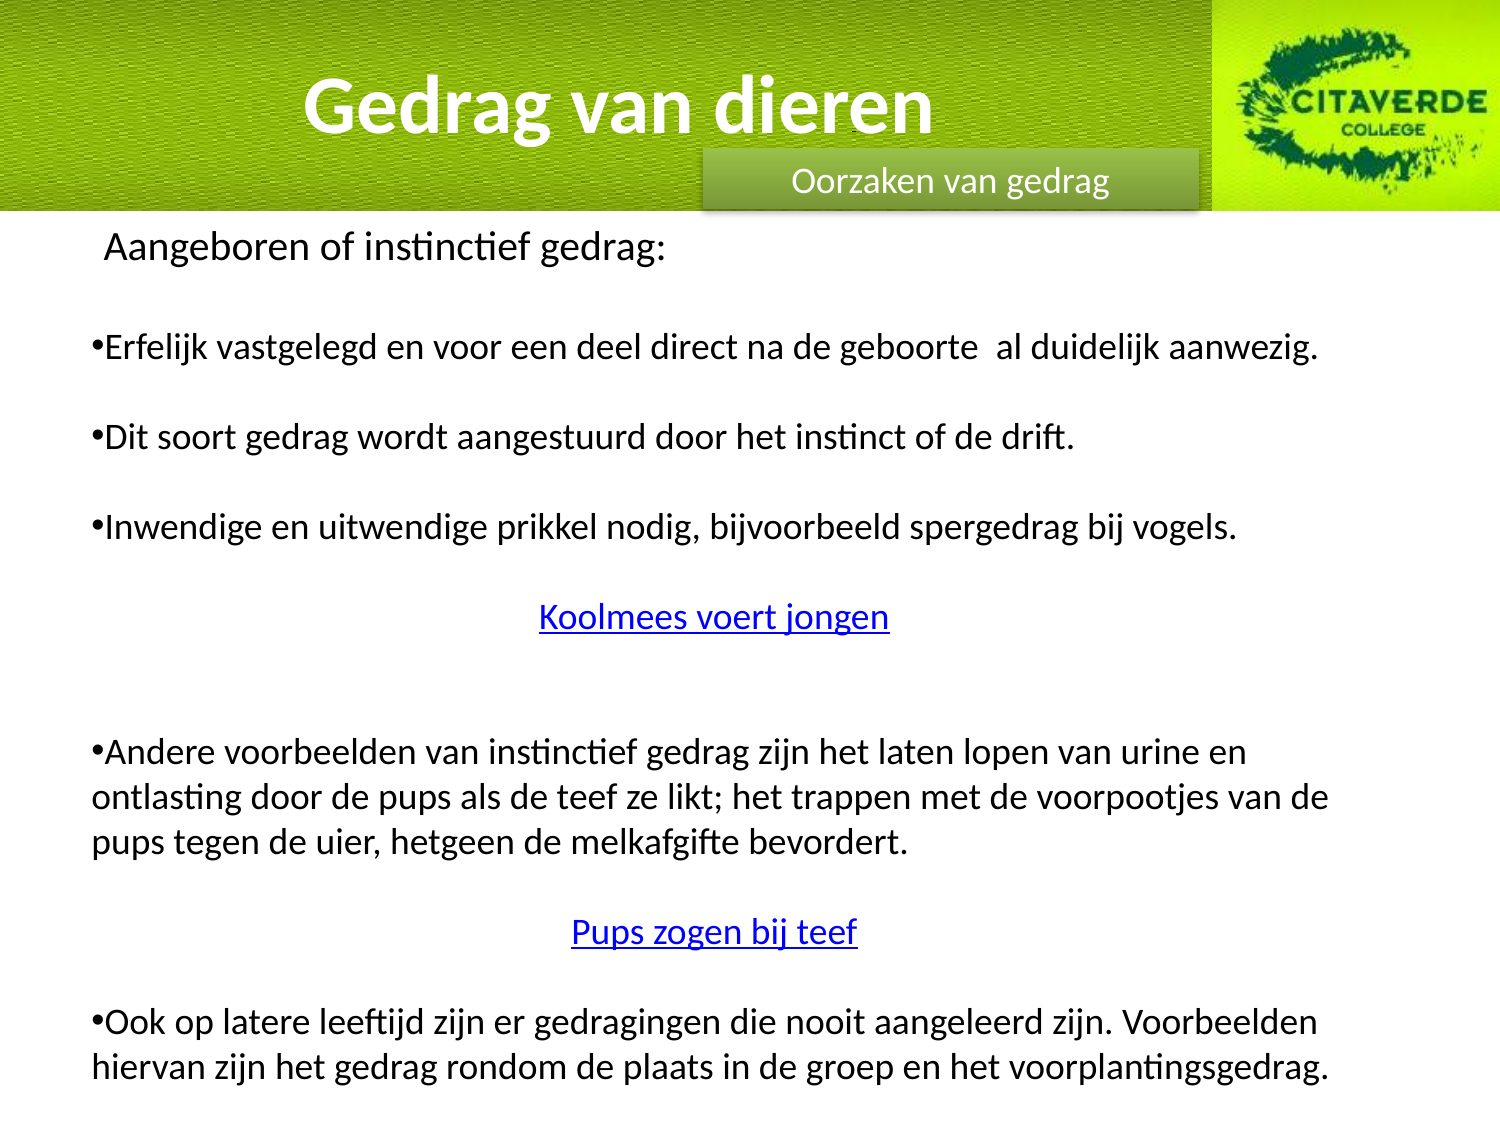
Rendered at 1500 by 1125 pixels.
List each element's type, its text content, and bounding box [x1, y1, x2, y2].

title Aangeboren of instinctief gedrag: [88, 220, 1364, 291]
picture [0, 0, 1500, 212]
text_box Erfelijk vastgelegd en voor een deel direct na de geboorte al duidelijk aanwezig. Dit soort gedrag wordt aangestuurd door het instinct of de drift. Inwendige en uitwendige prikkel nodig, bijvoorbeeld spergedrag bij vogels. Koolmees voert jongen Andere voorbeelden van instinctief gedrag zijn het laten lopen van urine en ontlasting door de pups als de teef ze likt; het trappen met de voorpootjes van de pups tegen de uier, hetgeen de melkafgifte bevordert. Pups zogen bij teef Ook op latere leeftijd zijn er gedragingen die nooit aangeleerd zijn. Voorbeelden hiervan zijn het gedrag rondom de plaats in de groep en het voorplantingsgedrag. [76, 314, 1353, 1125]
